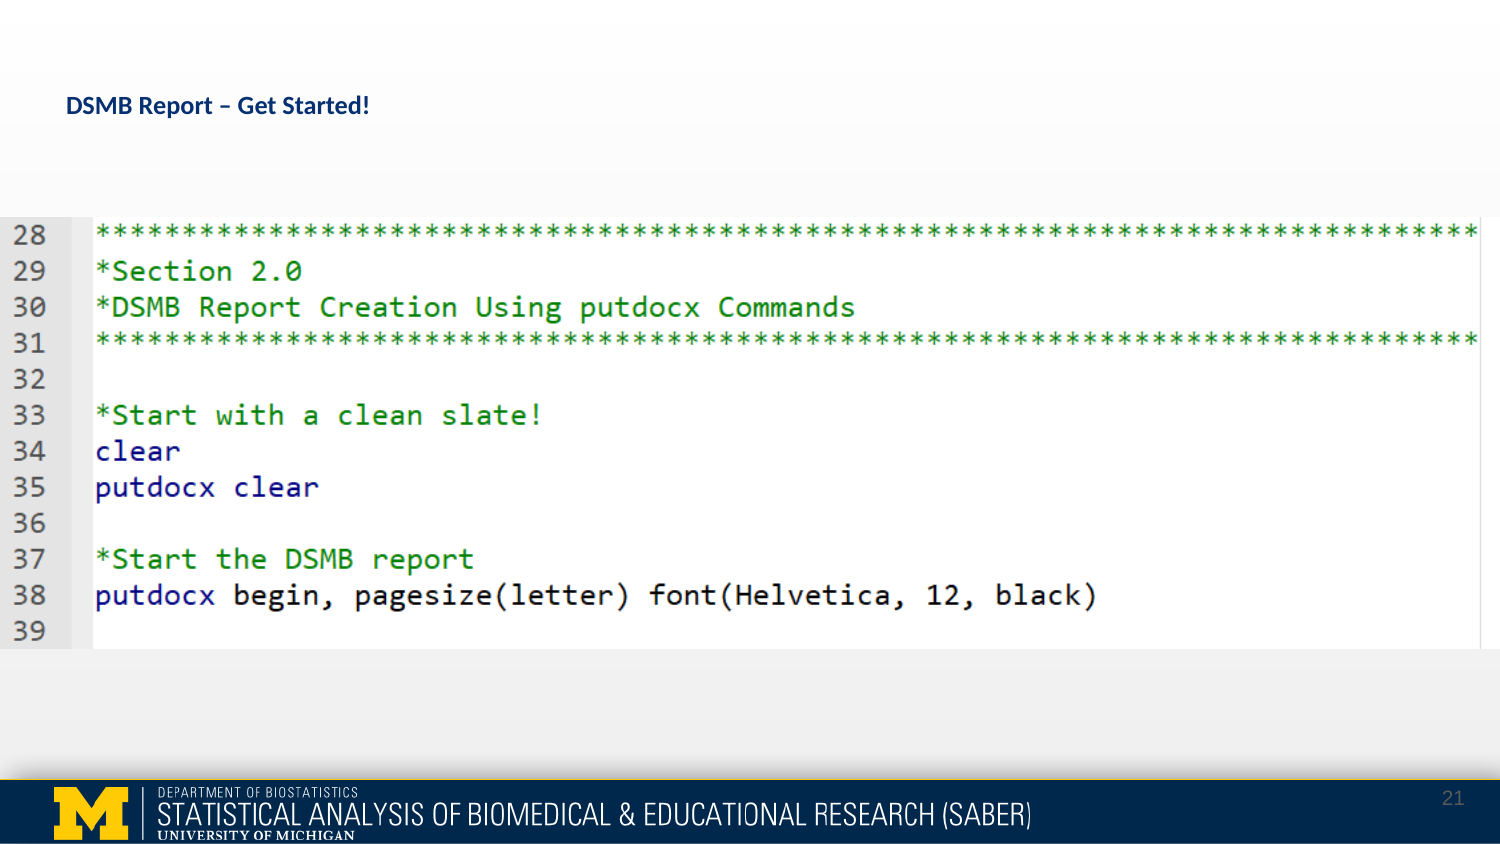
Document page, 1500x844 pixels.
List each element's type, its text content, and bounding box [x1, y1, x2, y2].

slide_number 21 [1389, 764, 1480, 830]
picture [0, 217, 1500, 650]
title DSMB Report – Get Started! [51, 72, 1449, 167]
picture [54, 787, 1030, 840]
